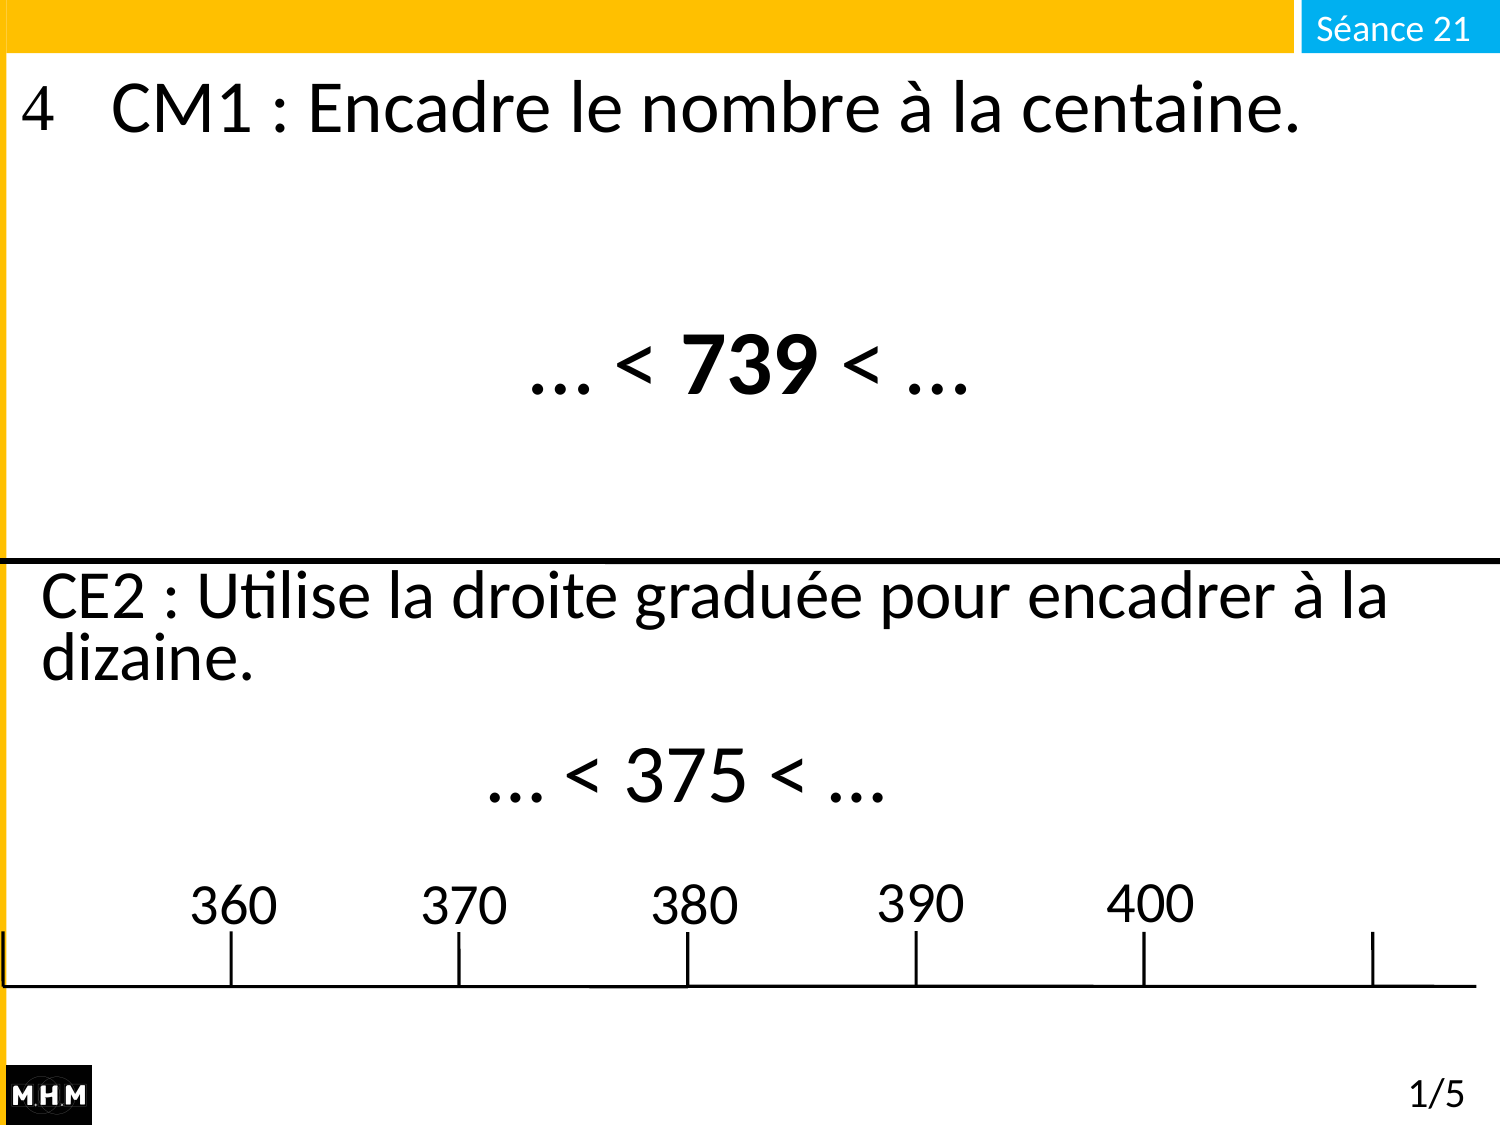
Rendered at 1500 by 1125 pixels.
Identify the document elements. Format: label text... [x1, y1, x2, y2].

text_box … < 375 < … [472, 712, 945, 827]
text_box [2, 856, 1477, 988]
picture [6, 1065, 92, 1125]
title CE2 : Utilise la droite graduée pour encadrer à la dizaine. [26, 562, 1500, 701]
text_box CM1 : Encadre le nombre à la centaine. [96, 60, 1391, 157]
list 1/5 [1373, 1064, 1500, 1125]
text_box … < 739 < … [472, 295, 1028, 420]
